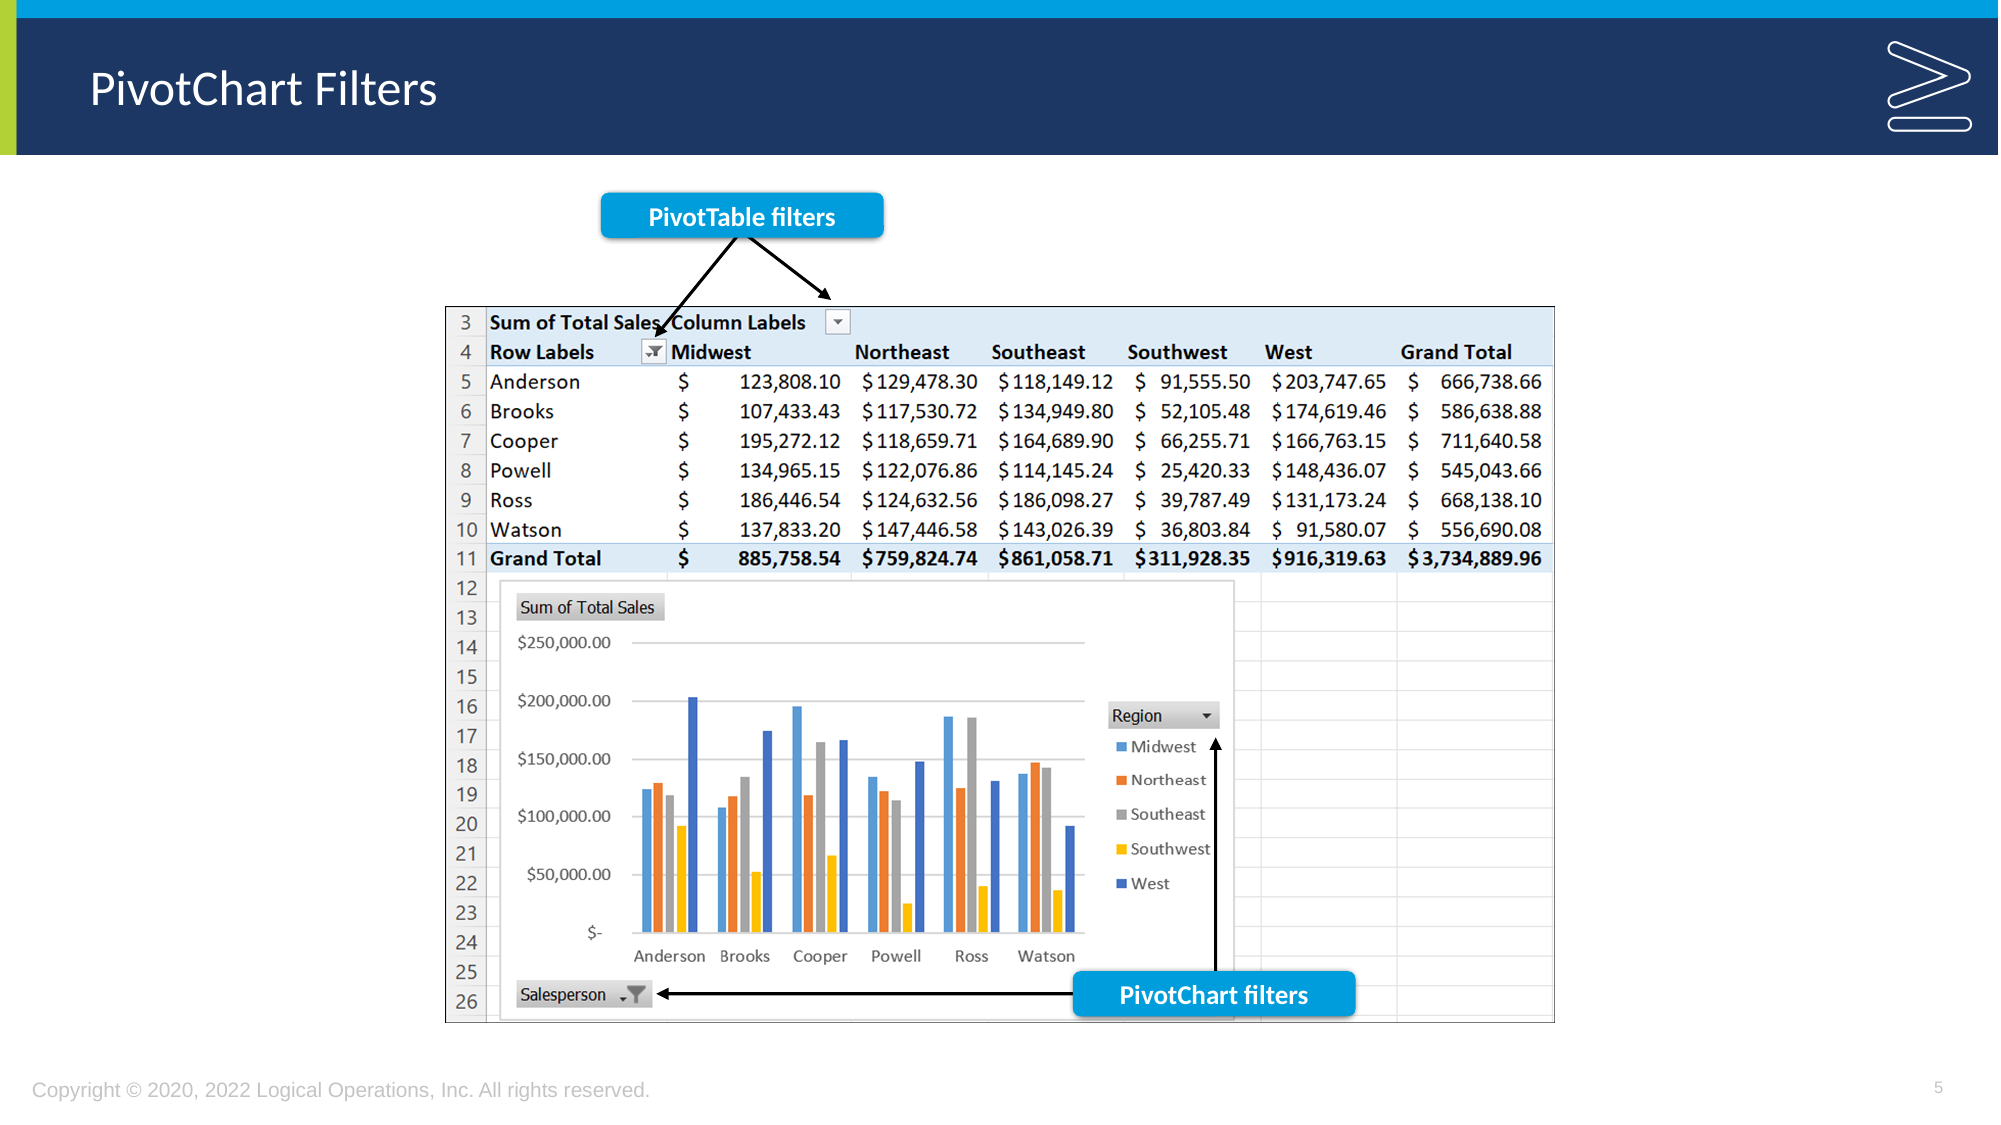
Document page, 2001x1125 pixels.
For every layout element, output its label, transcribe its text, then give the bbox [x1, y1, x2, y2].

picture [1850, 19, 1998, 155]
title PivotChart Filters [74, 16, 1850, 155]
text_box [445, 192, 1555, 1023]
picture [0, 0, 74, 155]
slide_number 5 [1491, 1057, 1959, 1118]
